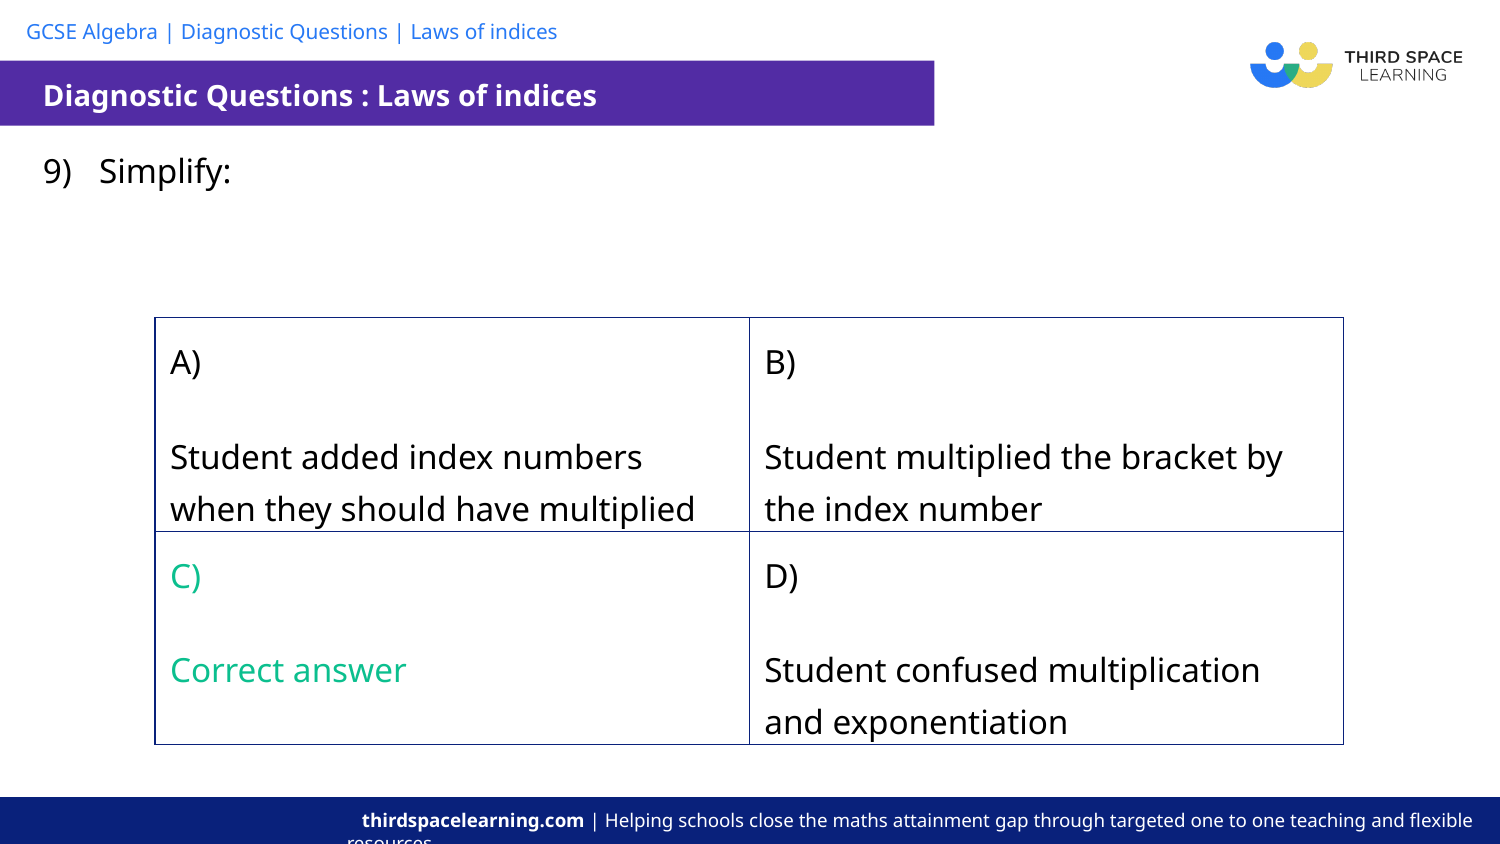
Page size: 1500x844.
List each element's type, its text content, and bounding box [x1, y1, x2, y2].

picture [1250, 33, 1465, 99]
text_box Diagnostic Questions : Laws of indices [27, 61, 778, 127]
